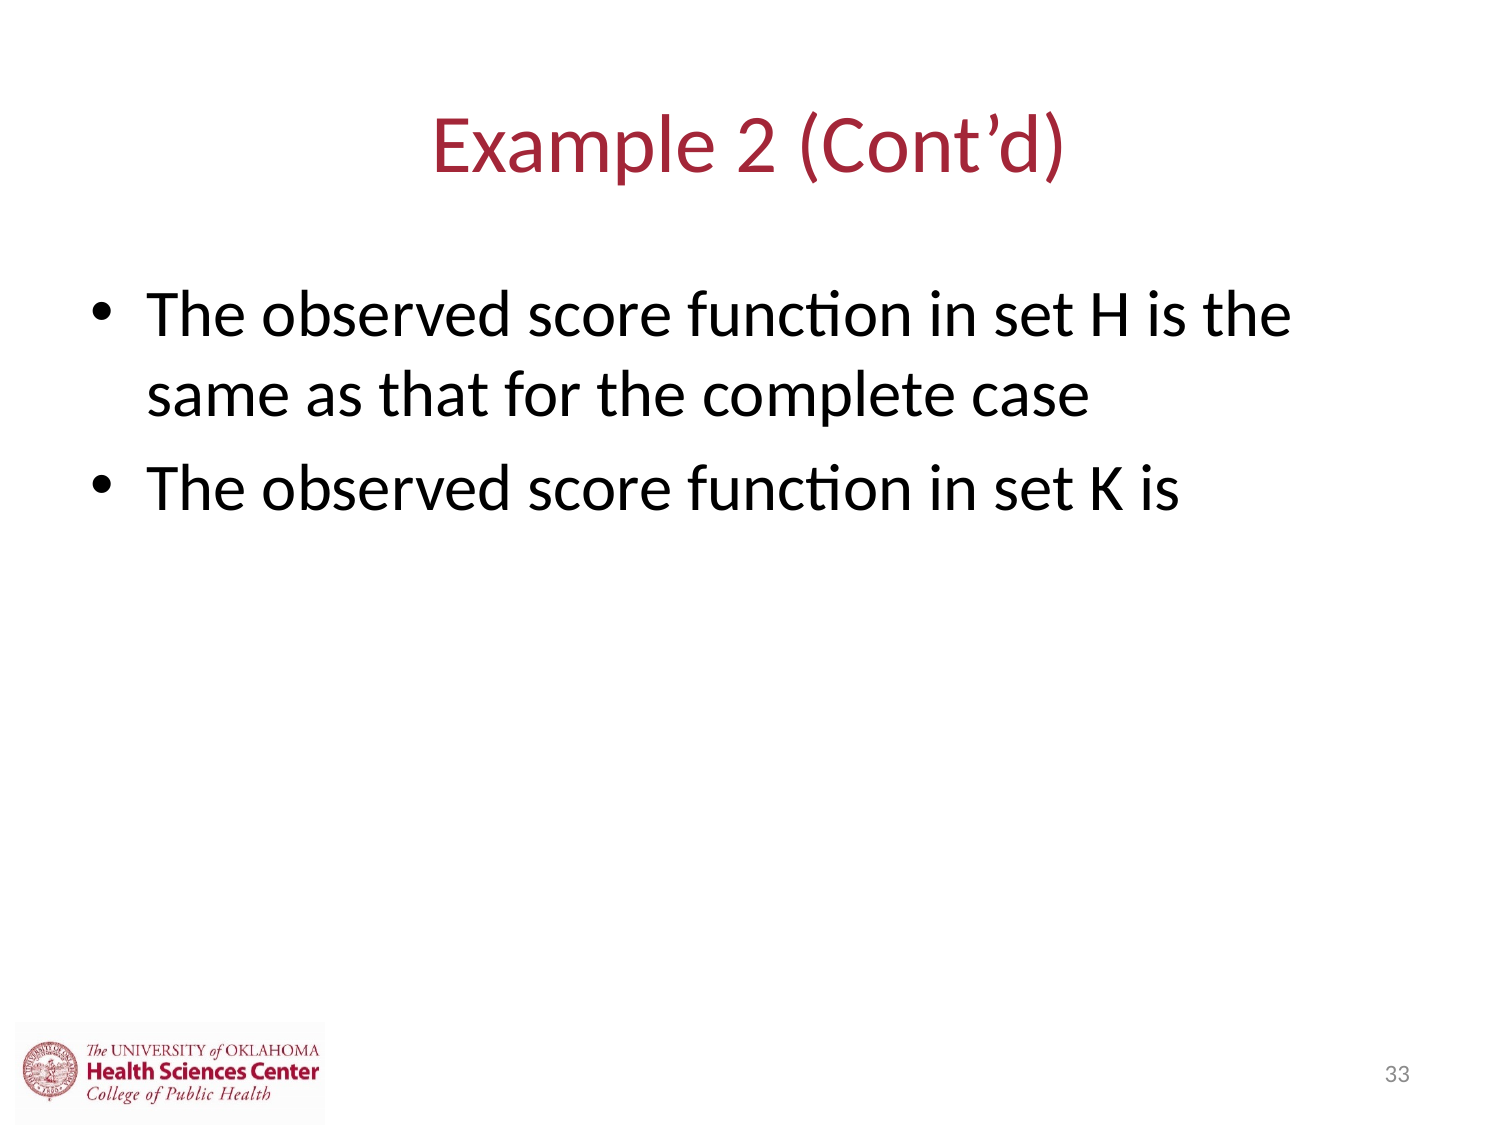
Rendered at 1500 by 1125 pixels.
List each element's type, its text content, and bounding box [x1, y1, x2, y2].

slide_number 33 [1074, 1042, 1425, 1103]
title Example 2 (Cont’d) [75, 45, 1425, 233]
picture [15, 1022, 325, 1125]
